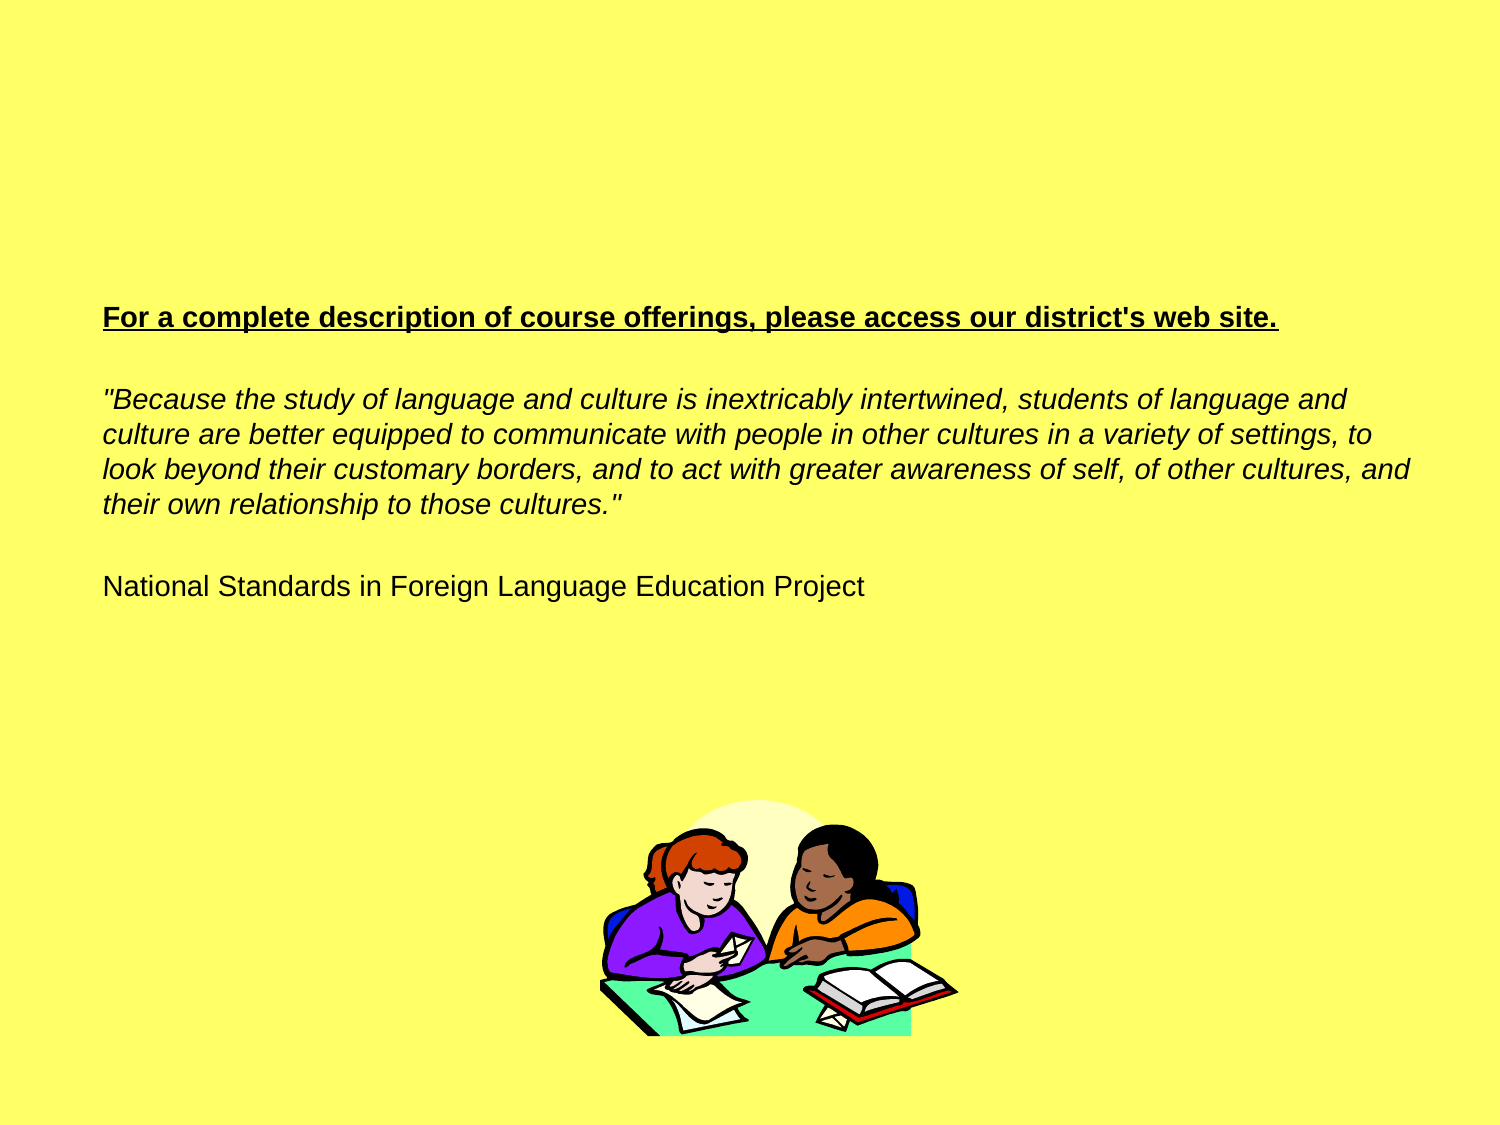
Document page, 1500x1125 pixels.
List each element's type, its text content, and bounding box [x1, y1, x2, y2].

picture [599, 799, 959, 1037]
list For a complete description of course offerings, please access our district's web site. "Because the study of language and culture is inextricably intertwined, students of language and culture are better equipped to communicate with people in other cultures in a variety of settings, to look beyond their customary borders, and to act with greater awareness of self, of other cultures, and their own relationship to those cultures." National Standards in Foreign Language Education Project [87, 290, 1438, 1034]
